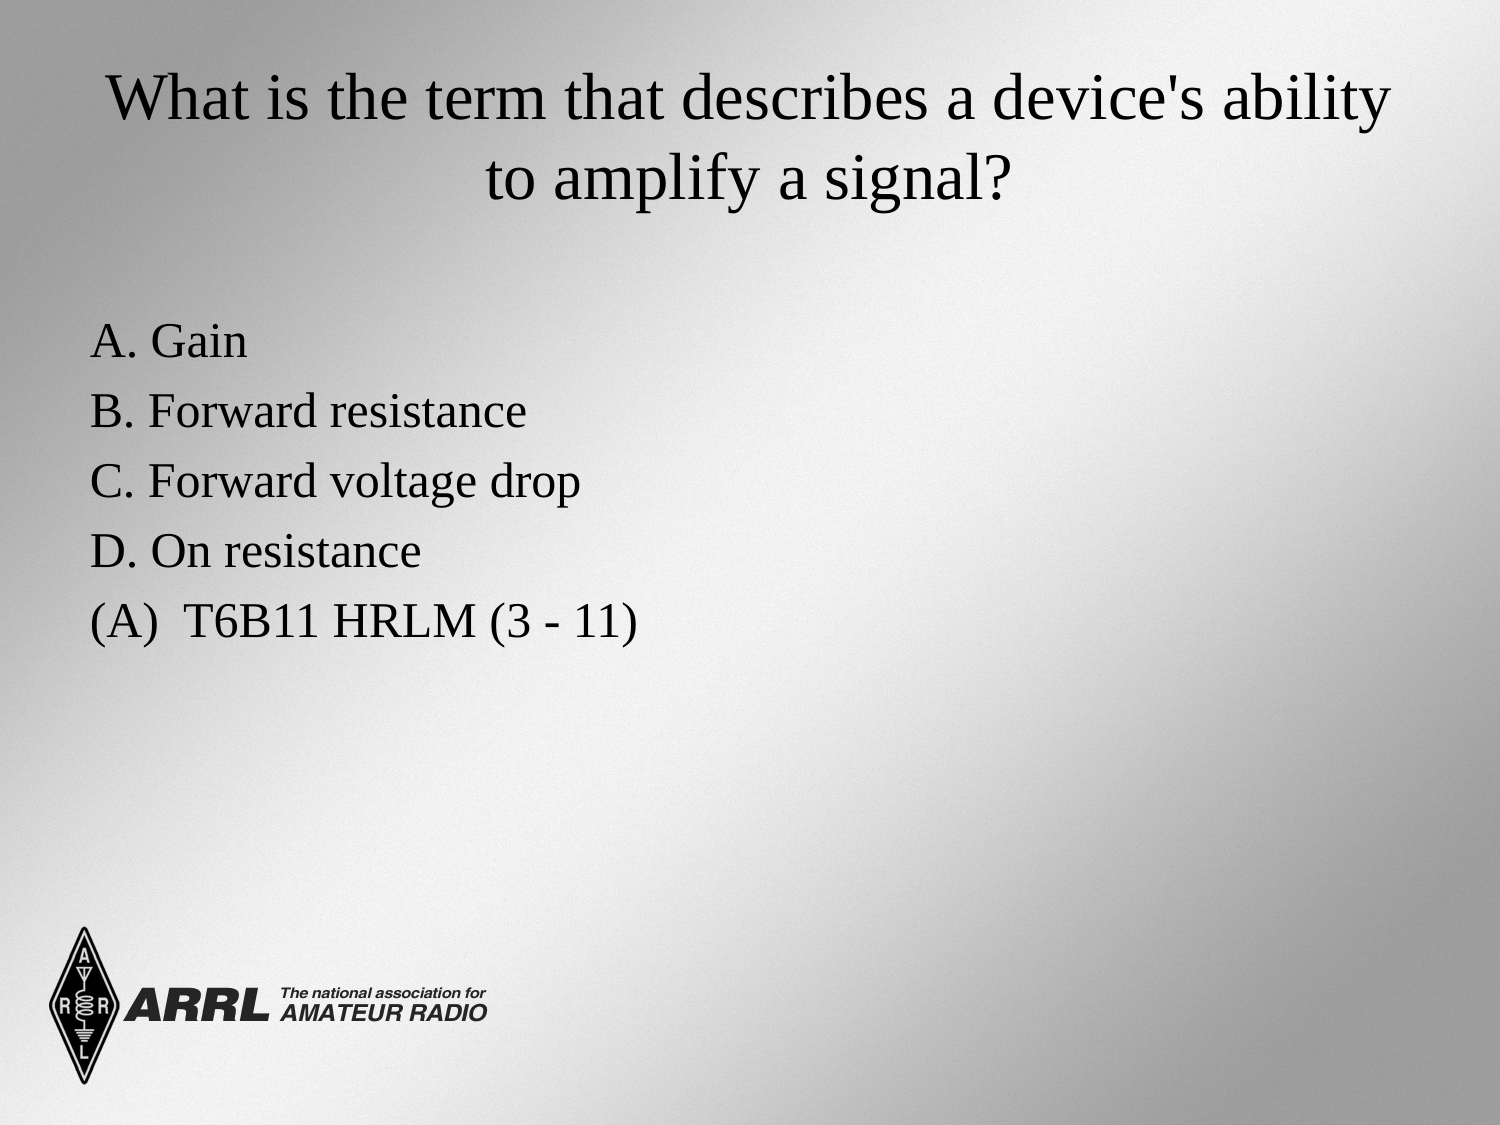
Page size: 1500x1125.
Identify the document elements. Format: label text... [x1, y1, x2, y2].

list A. Gain B. Forward resistance C. Forward voltage drop D. On resistance (A) T6B11 HRLM (3 - 11) [75, 299, 1425, 1005]
picture [0, 0, 1500, 1125]
title What is the term that describes a device's ability to amplify a signal? [75, 45, 1425, 233]
